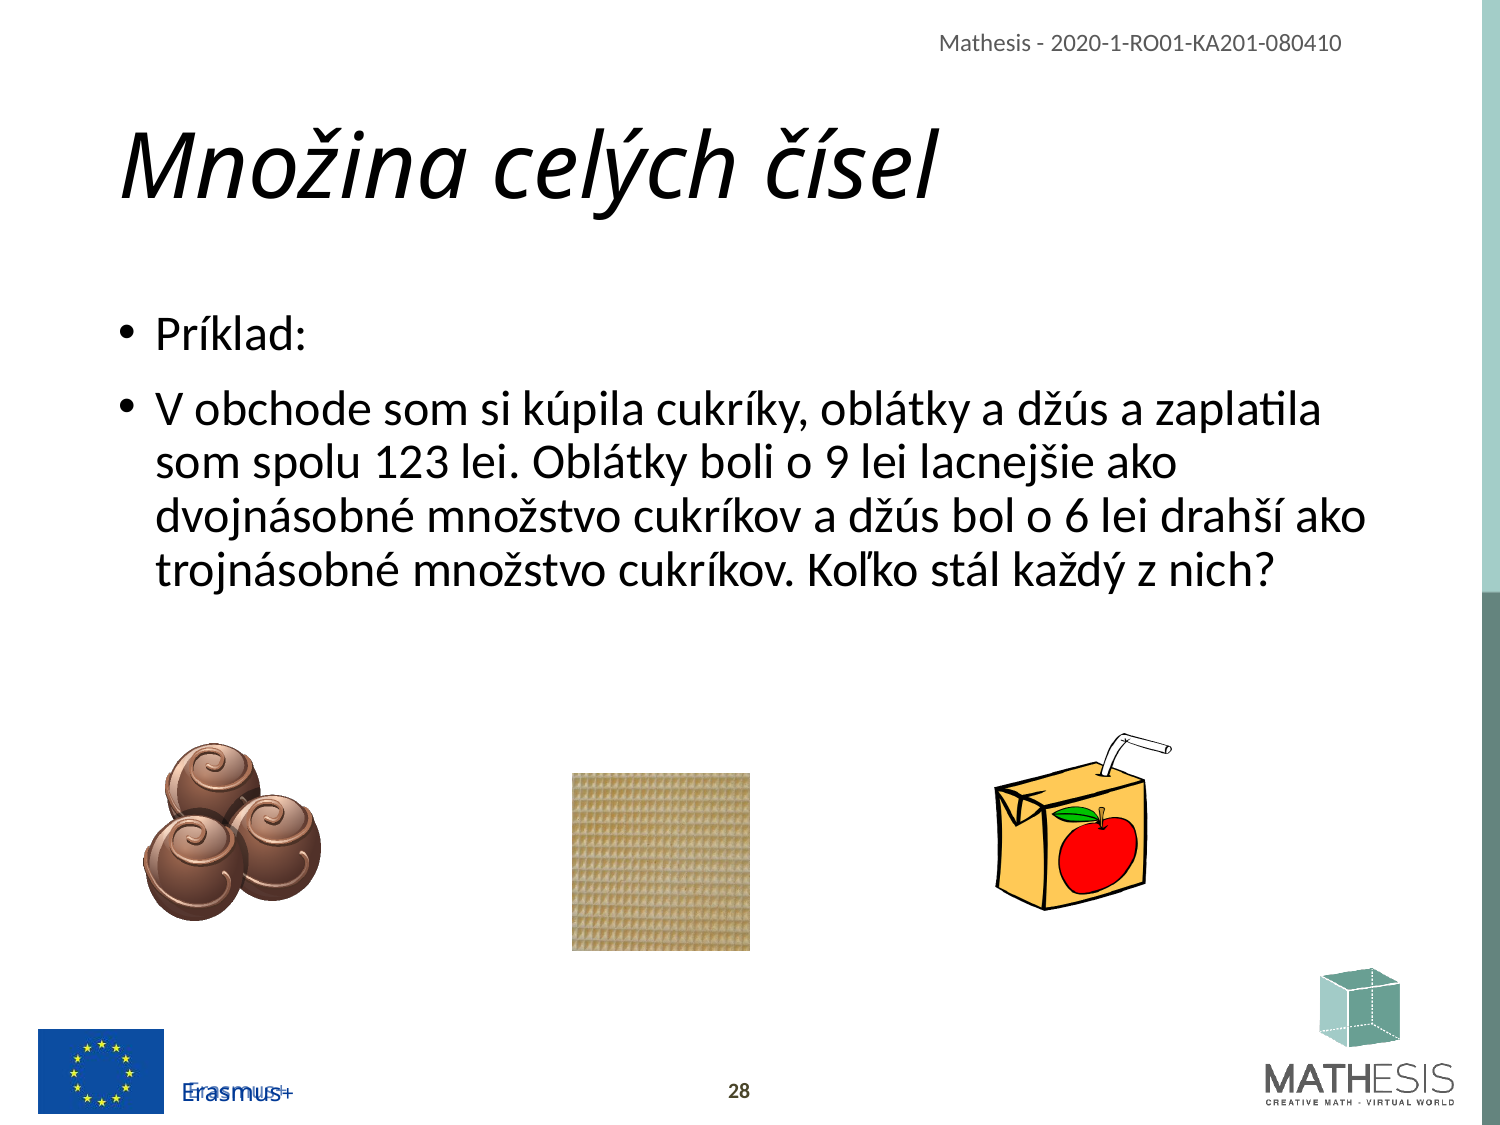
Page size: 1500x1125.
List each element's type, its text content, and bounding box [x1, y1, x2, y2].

picture [994, 733, 1172, 911]
title Množina celých čísel [103, 59, 1397, 278]
list Príklad: V obchode som si kúpila cukríky, oblátky a džús a zaplatila som spolu 123 lei. Oblátky boli o 9 lei lacnejšie ako dvojnásobné množstvo cukríkov a džús bol o 6 lei drahší ako trojnásobné množstvo cukríkov. Koľko stál každý z nich? [103, 299, 1397, 1014]
picture [38, 1029, 164, 1114]
picture [143, 743, 321, 921]
picture [572, 773, 750, 951]
